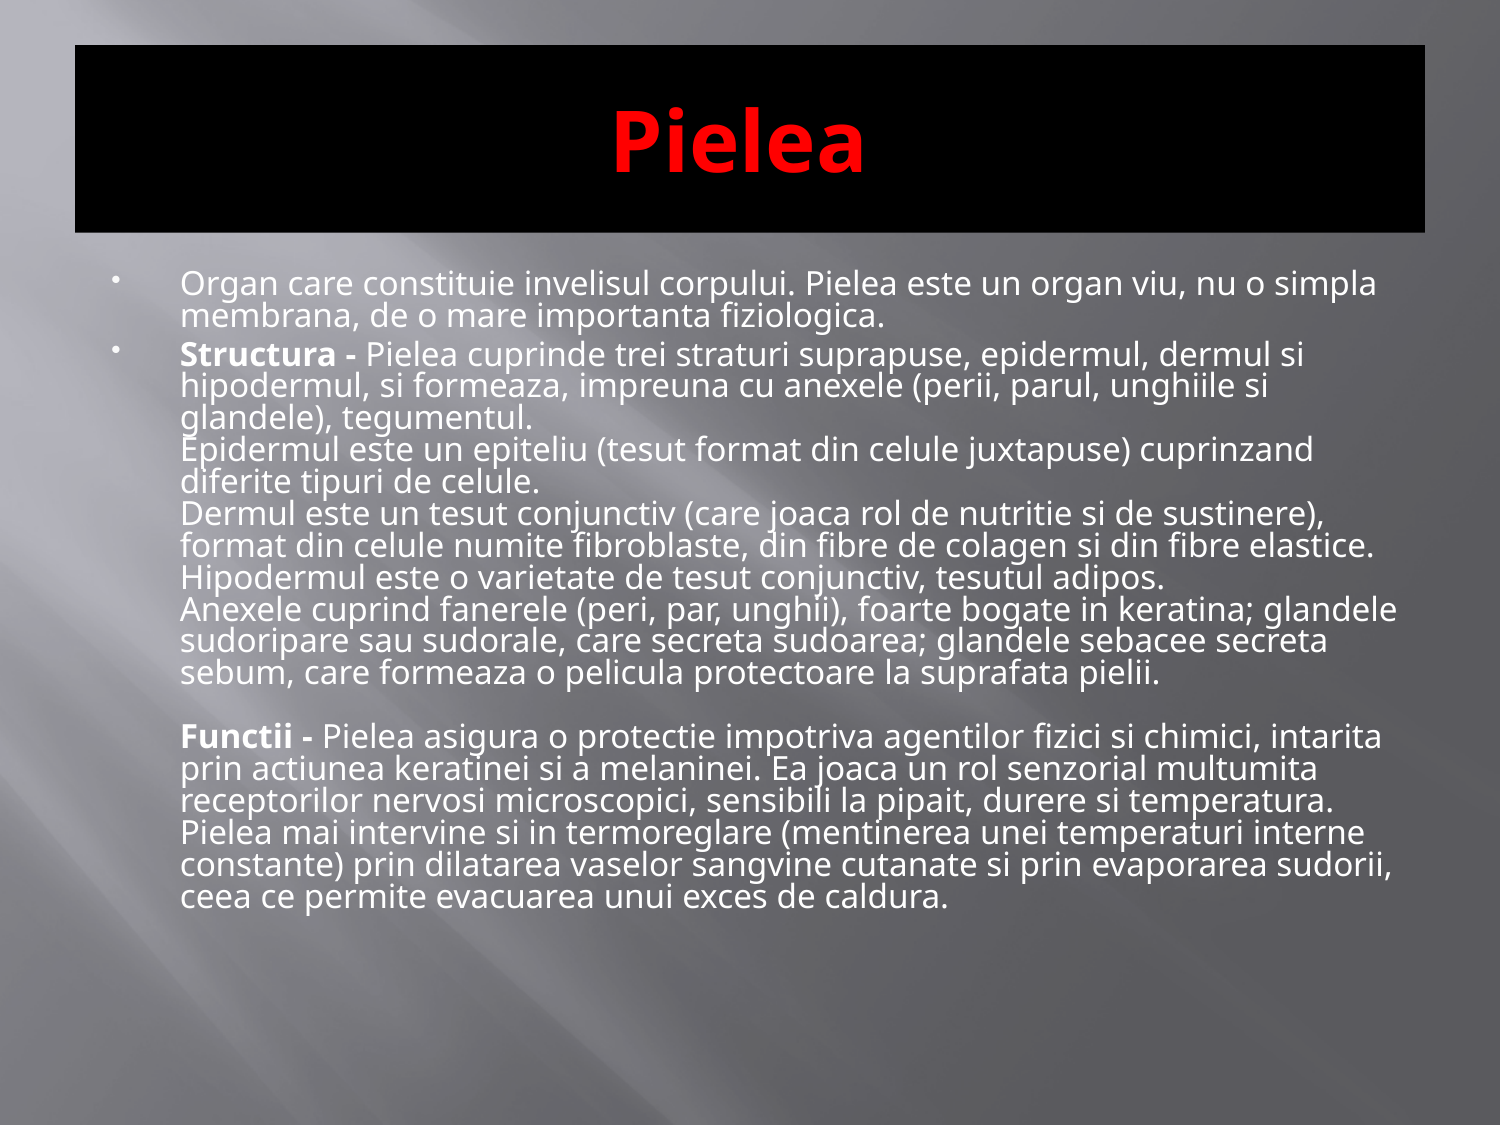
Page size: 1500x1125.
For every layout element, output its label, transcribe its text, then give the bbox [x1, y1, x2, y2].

list Organ care constituie invelisul corpului. Pielea este un organ viu, nu o simpla membrana, de o mare importanta fiziologica. Structura - Pielea cuprinde trei straturi suprapuse, epidermul, dermul si hipodermul, si formeaza, impreuna cu anexele (perii, parul, unghiile si glandele), tegumentul. Epidermul este un epiteliu (tesut format din celule juxtapuse) cuprinzand diferite tipuri de celule. Dermul este un tesut conjunctiv (care joaca rol de nutritie si de sustinere), format din celule numite fibroblaste, din fibre de colagen si din fibre elastice. Hipodermul este o varietate de tesut conjunctiv, tesutul adipos. Anexele cuprind fanerele (peri, par, unghii), foarte bogate in keratina; glandele sudoripare sau sudorale, care secreta sudoarea; glandele sebacee secreta sebum, care formeaza o pelicula protectoare la suprafata pielii. Functii - Pielea asigura o protectie impotriva agentilor fizici si chimici, intarita prin actiunea keratinei si a melaninei. Ea joaca un rol senzorial multumita receptorilor nervosi microscopici, sensibili la pipait, durere si temperatura. Pielea mai intervine si in termoreglare (mentinerea unei temperaturi interne constante) prin dilatarea vaselor sangvine cutanate si prin evaporarea sudorii, ceea ce permite evacuarea unui exces de caldura. [74, 262, 1426, 1036]
title Pielea [75, 45, 1425, 233]
